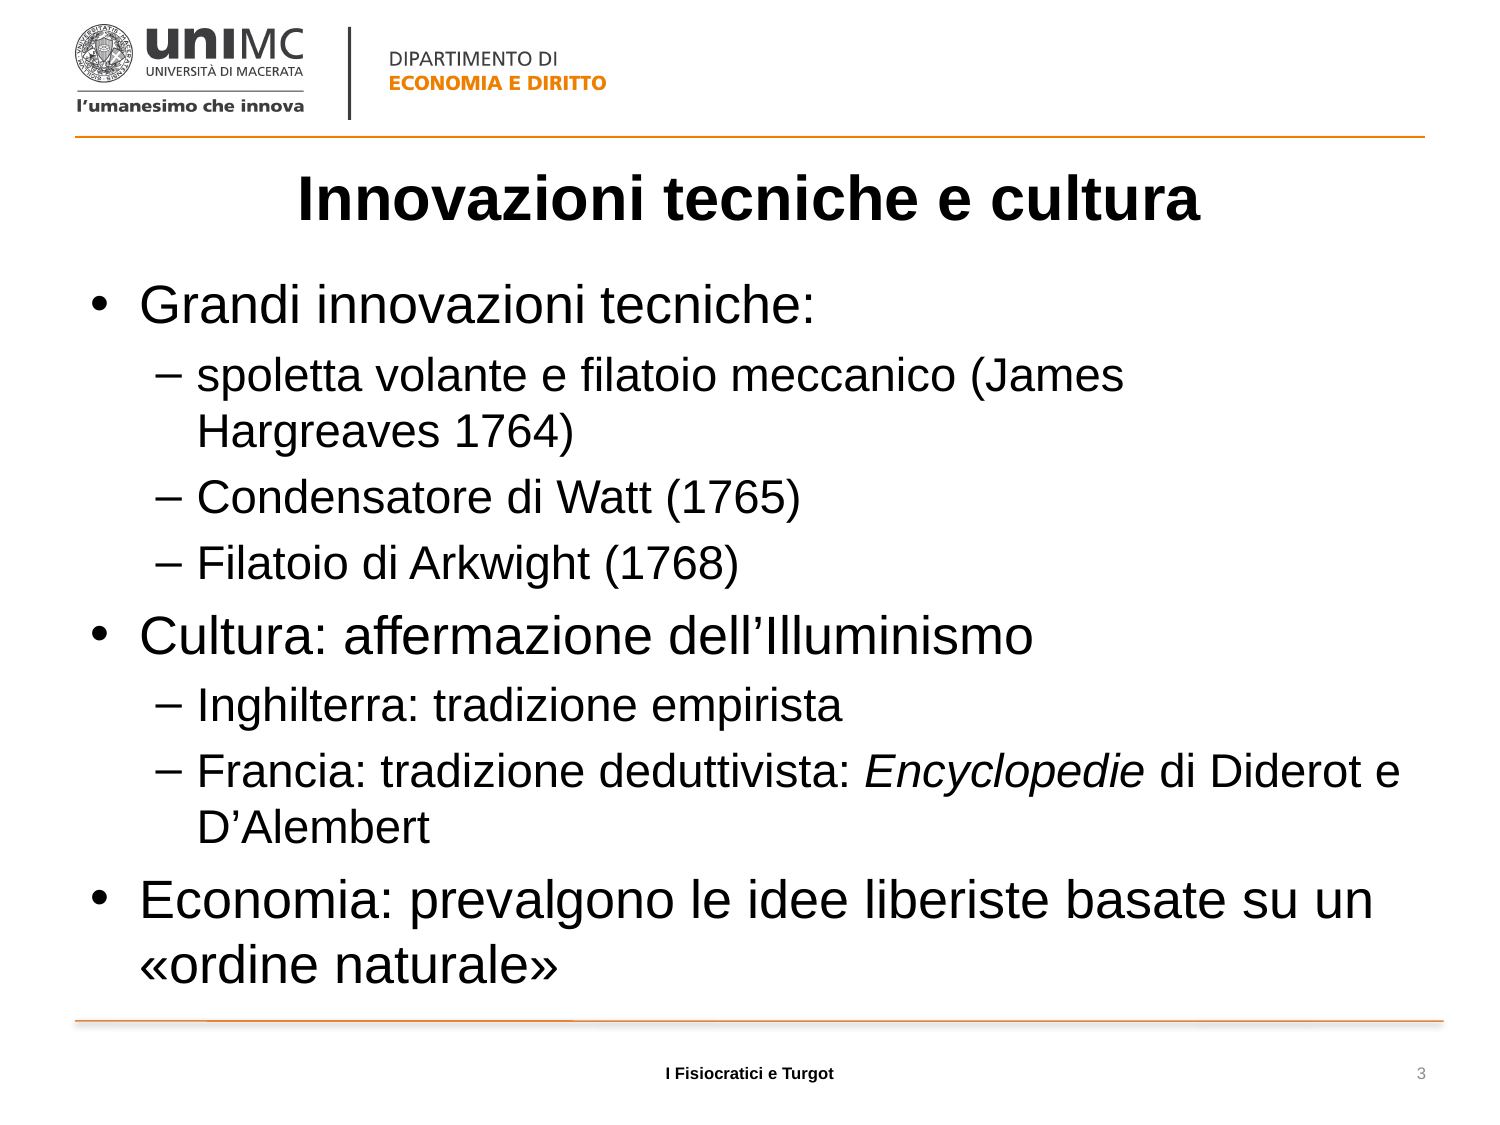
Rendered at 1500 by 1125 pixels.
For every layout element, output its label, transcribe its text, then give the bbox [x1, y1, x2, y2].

footer I Fisiocratici e Turgot [512, 1042, 988, 1103]
slide_number 3 [1091, 1042, 1442, 1103]
list Grandi innovazioni tecniche: spoletta volante e filatoio meccanico (James Hargreaves 1764) Condensatore di Watt (1765) Filatoio di Arkwight (1768) Cultura: affermazione dell’Illuminismo Inghilterra: tradizione empirista Francia: tradizione deduttivista: Encyclopedie di Diderot e D’Alembert Economia: prevalgono le idee liberiste basate su un «ordine naturale» [75, 262, 1425, 1005]
title Innovazioni tecniche e cultura [75, 149, 1425, 241]
picture [75, 24, 1425, 138]
